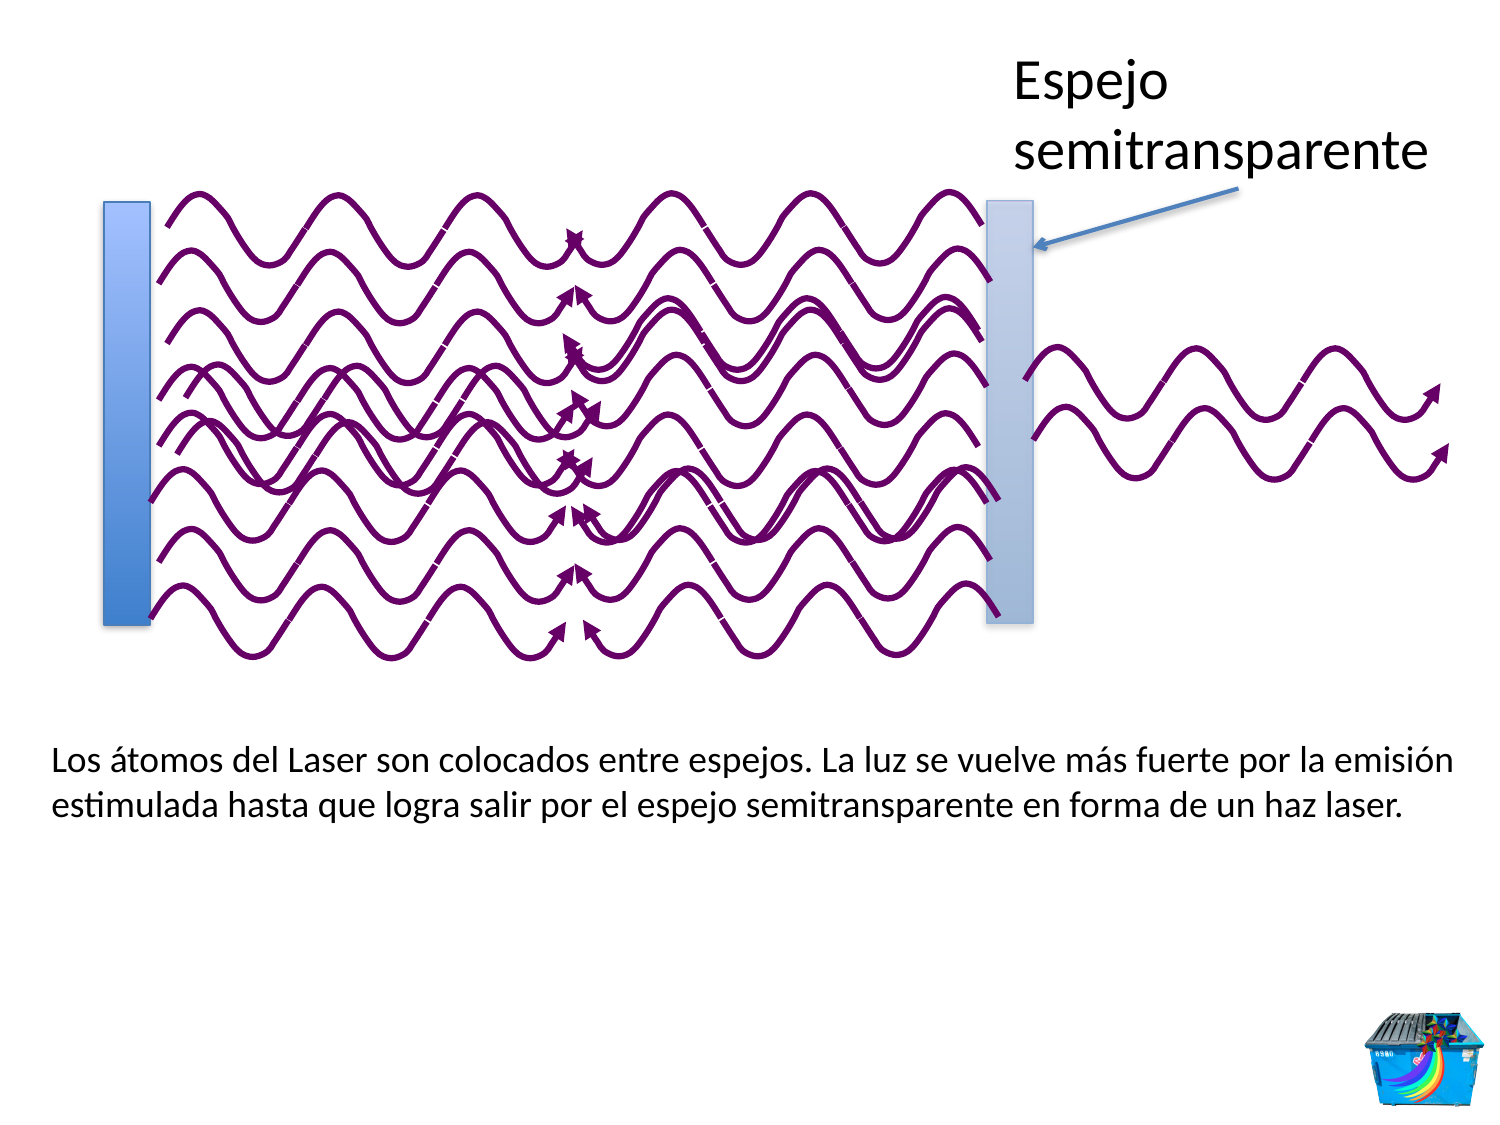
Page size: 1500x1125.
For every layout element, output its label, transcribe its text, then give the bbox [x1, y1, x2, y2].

text_box [103, 201, 144, 626]
subtitle Los átomos del Laser son colocados entre espejos. La luz se vuelve más fuerte por la emisión estimulada hasta que logra salir por el espejo semitransparente en forma de un haz laser. [36, 727, 1481, 1099]
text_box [566, 189, 999, 659]
text_box [1003, 200, 1034, 624]
picture [1363, 1011, 1486, 1108]
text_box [149, 192, 561, 661]
text_box Espejo semitransparente [998, 33, 1479, 189]
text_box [1032, 189, 1239, 248]
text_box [1024, 344, 1450, 482]
